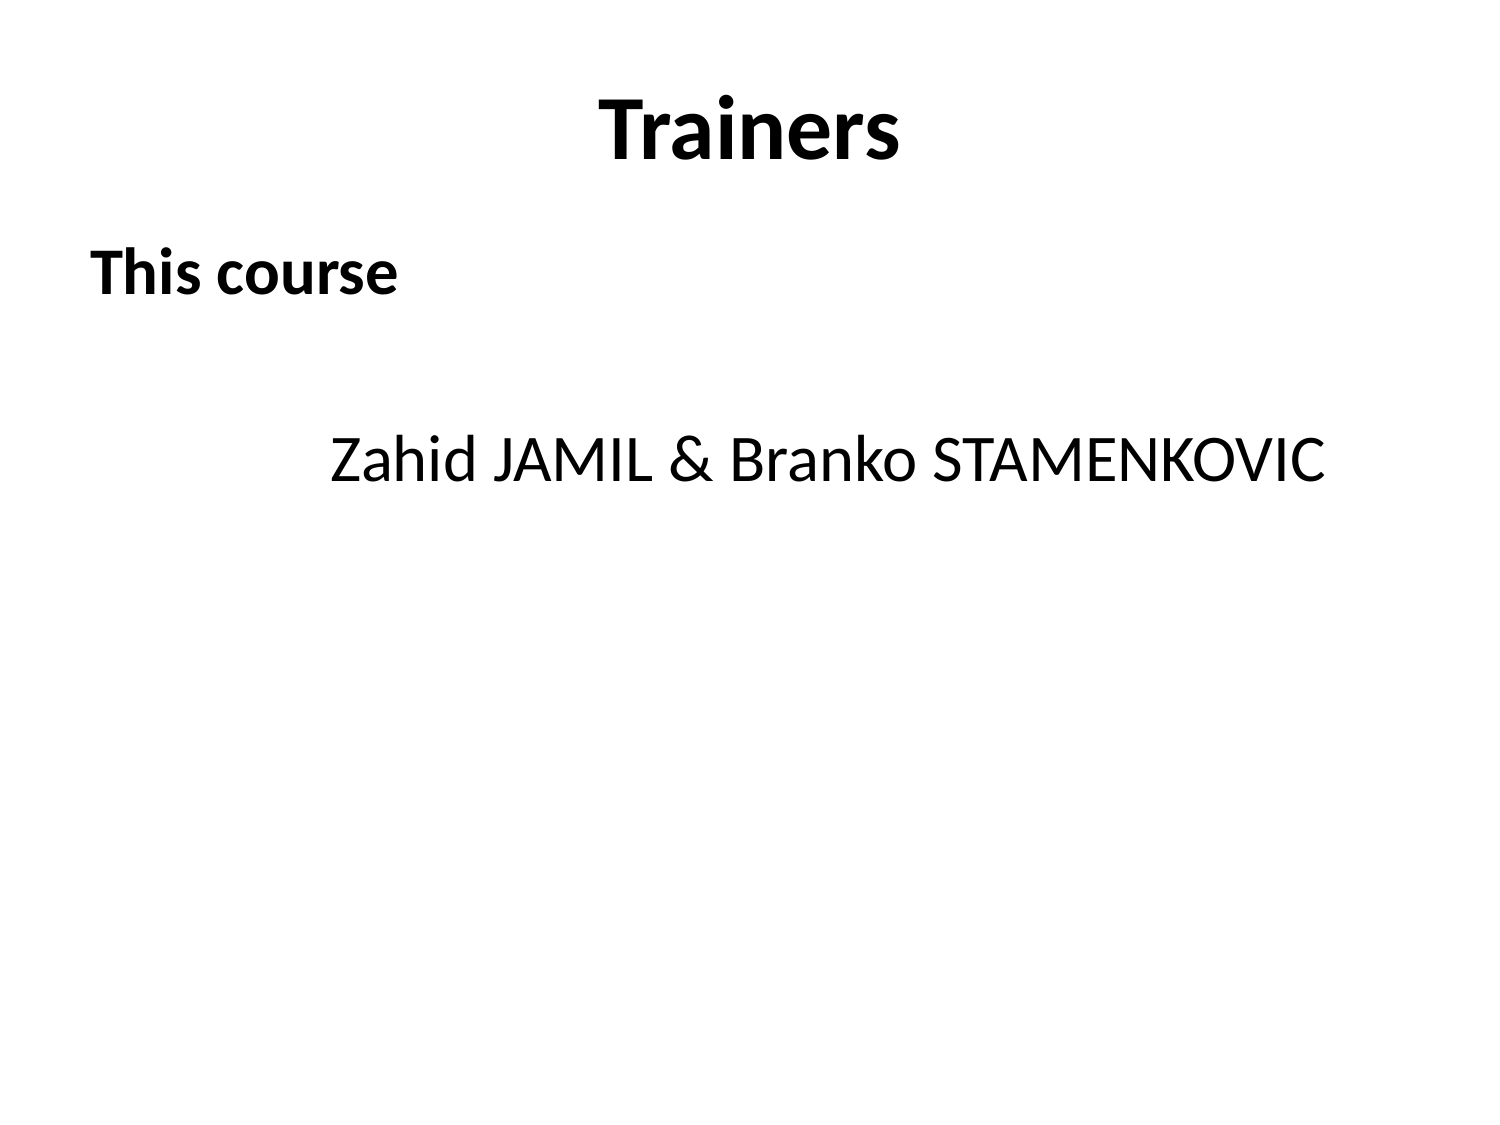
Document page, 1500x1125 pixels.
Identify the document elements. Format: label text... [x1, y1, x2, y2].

list This course Zahid JAMIL & Branko STAMENKOVIC [75, 219, 1462, 1100]
title Trainers [75, 45, 1425, 201]
